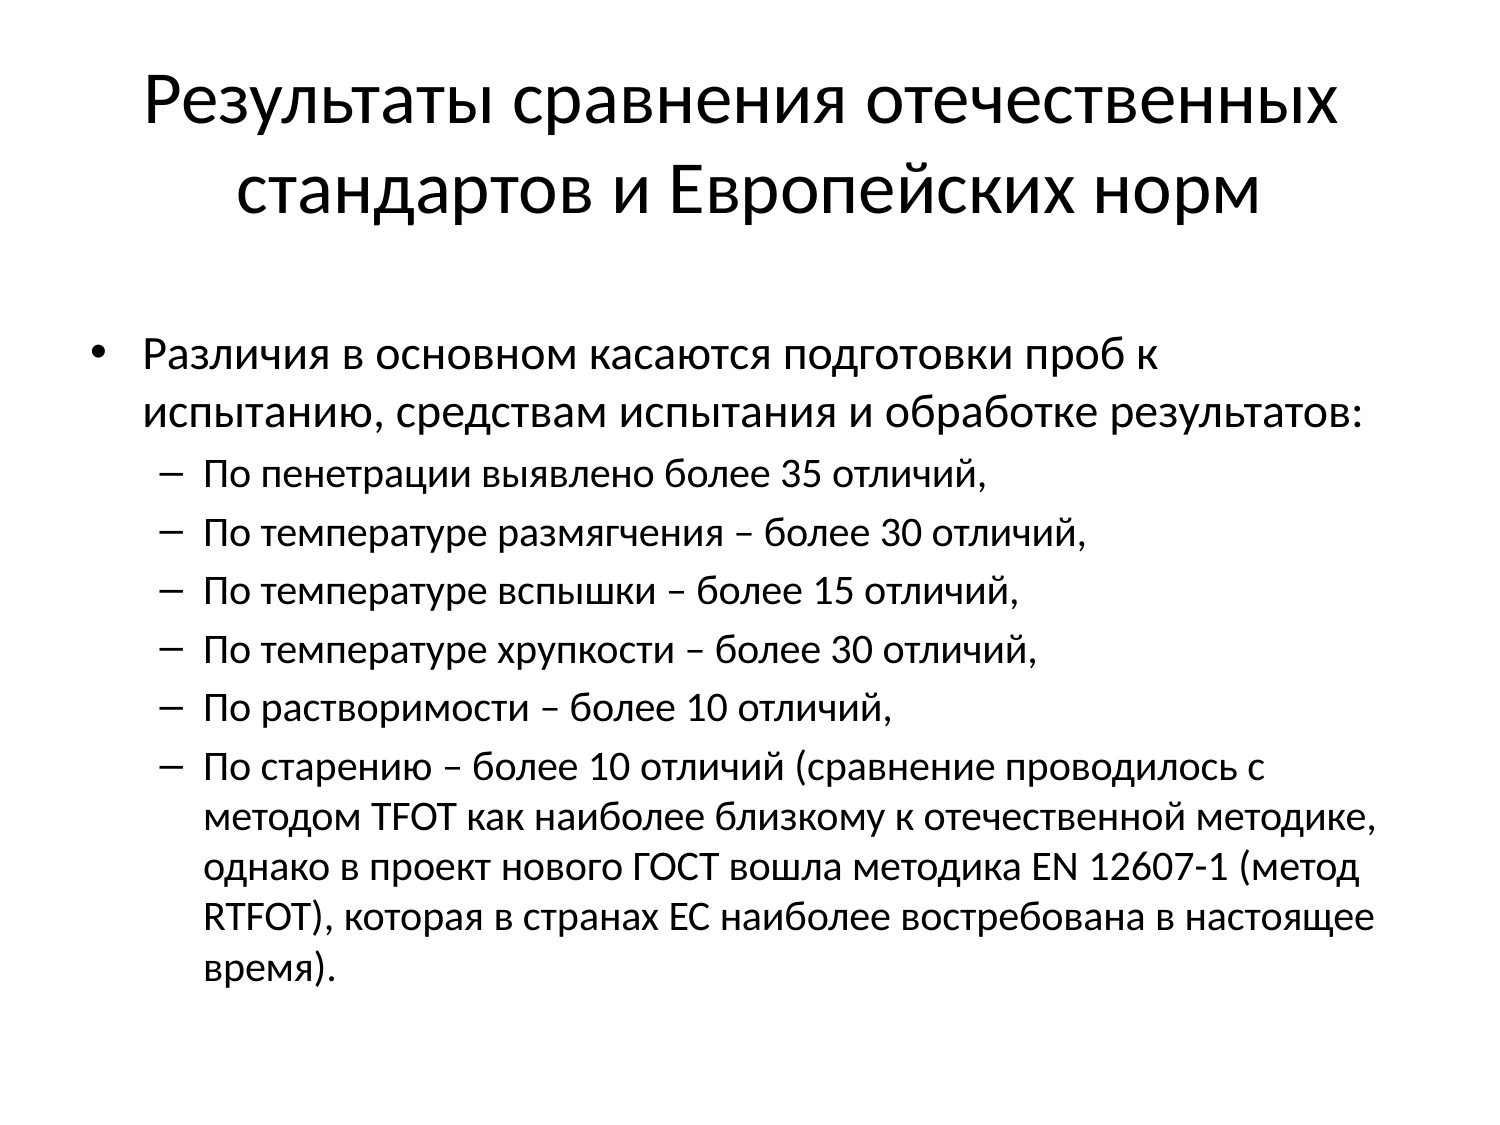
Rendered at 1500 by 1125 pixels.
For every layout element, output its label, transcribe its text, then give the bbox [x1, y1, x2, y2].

title Результаты сравнения отечественных стандартов и Европейских норм [75, 45, 1425, 233]
list Различия в основном касаются подготовки проб к испытанию, средствам испытания и обработке результатов: По пенетрации выявлено более 35 отличий, По температуре размягчения – более 30 отличий, По температуре вспышки – более 15 отличий, По температуре хрупкости – более 30 отличий, По растворимости – более 10 отличий, По старению – более 10 отличий (сравнение проводилось с методом TFOT как наиболее близкому к отечественной методике, однако в проект нового ГОСТ вошла методика EN 12607-1 (метод RTFOT), которая в странах ЕС наиболее востребована в настоящее время). [75, 314, 1425, 1005]
